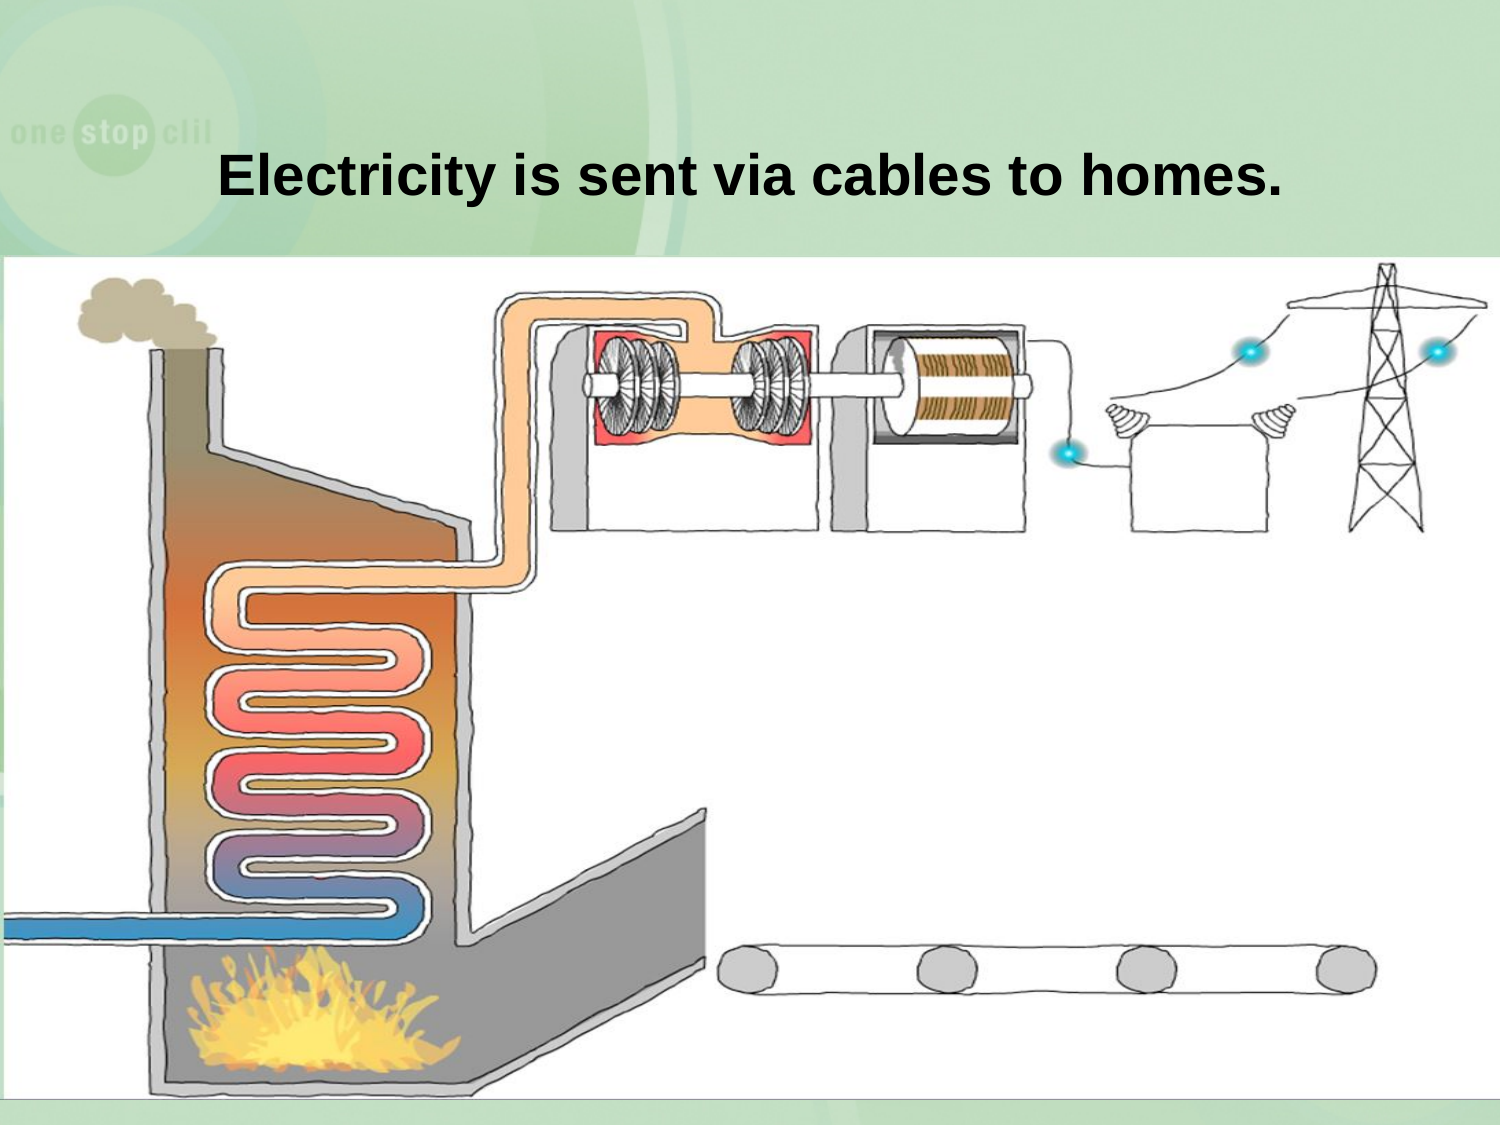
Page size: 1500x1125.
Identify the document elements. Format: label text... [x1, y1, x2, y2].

title Electricity is sent via cables to homes. [76, 78, 1427, 253]
picture [0, 0, 1500, 1125]
